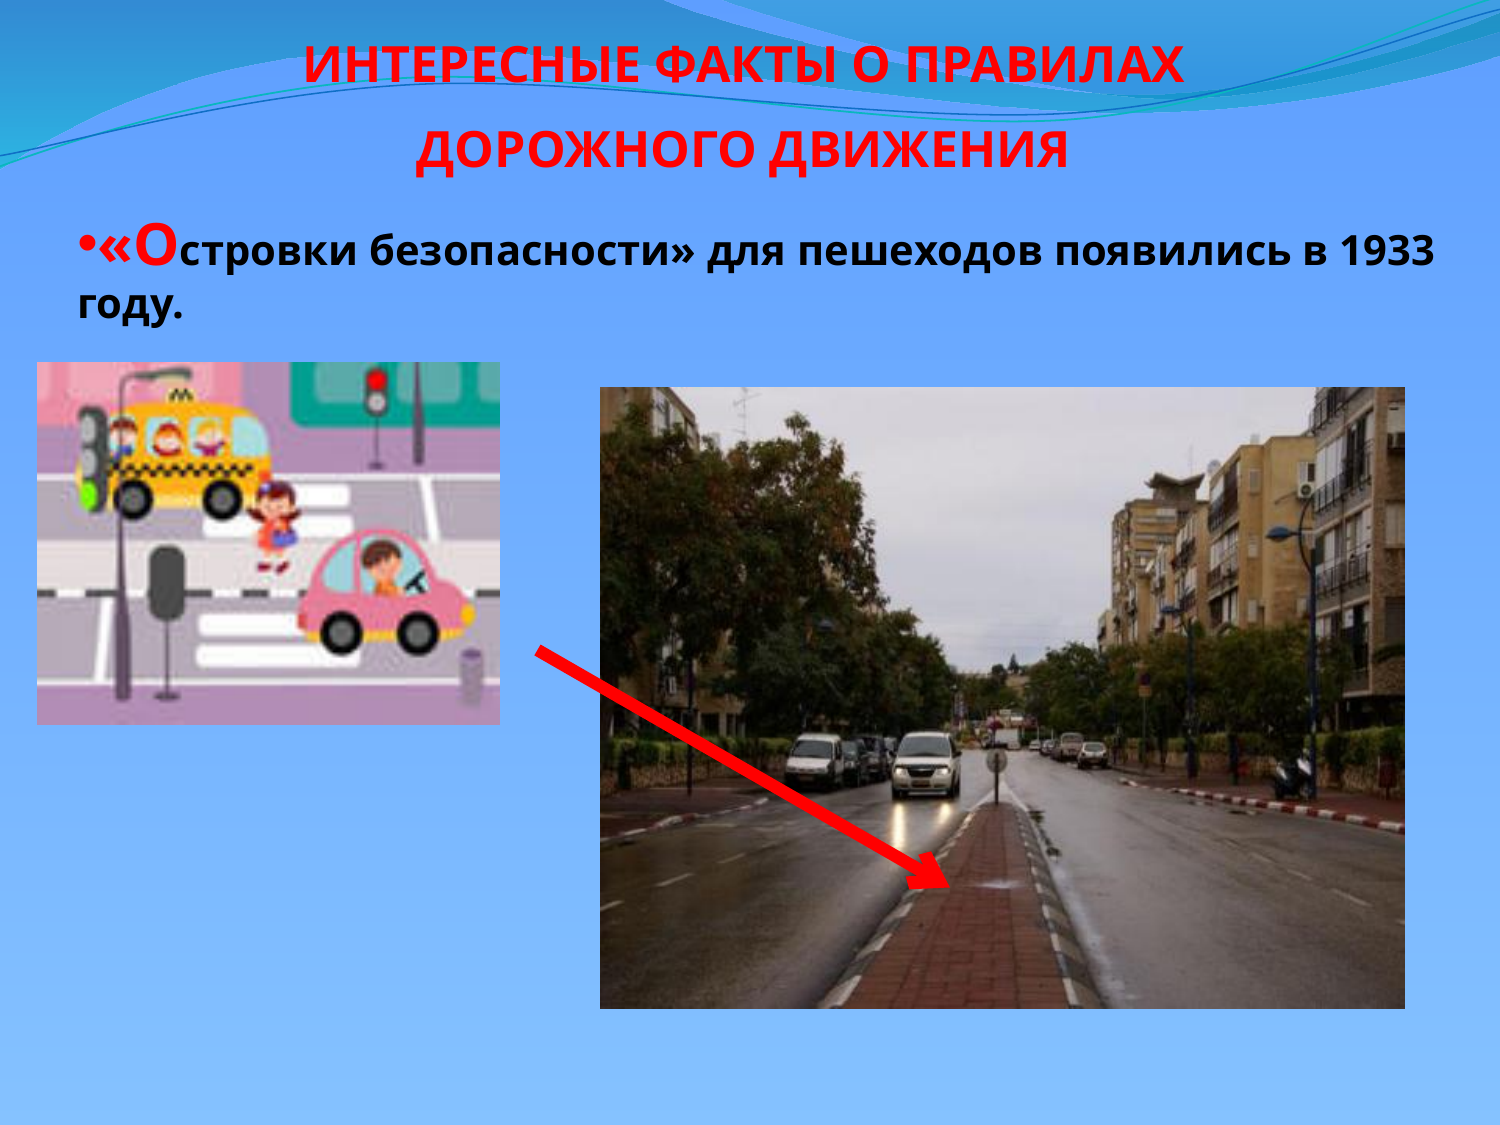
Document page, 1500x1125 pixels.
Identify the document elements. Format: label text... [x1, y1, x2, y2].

picture [599, 387, 1405, 1009]
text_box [537, 649, 951, 888]
text_box ИНТЕРЕСНЫЕ ФАКТЫ О ПРАВИЛАХ ДОРОЖНОГО ДВИЖЕНИЯ [249, 24, 1238, 185]
text_box «Островки безопасности» для пешеходов появились в 1933 году. [62, 199, 1463, 335]
picture [37, 362, 501, 726]
